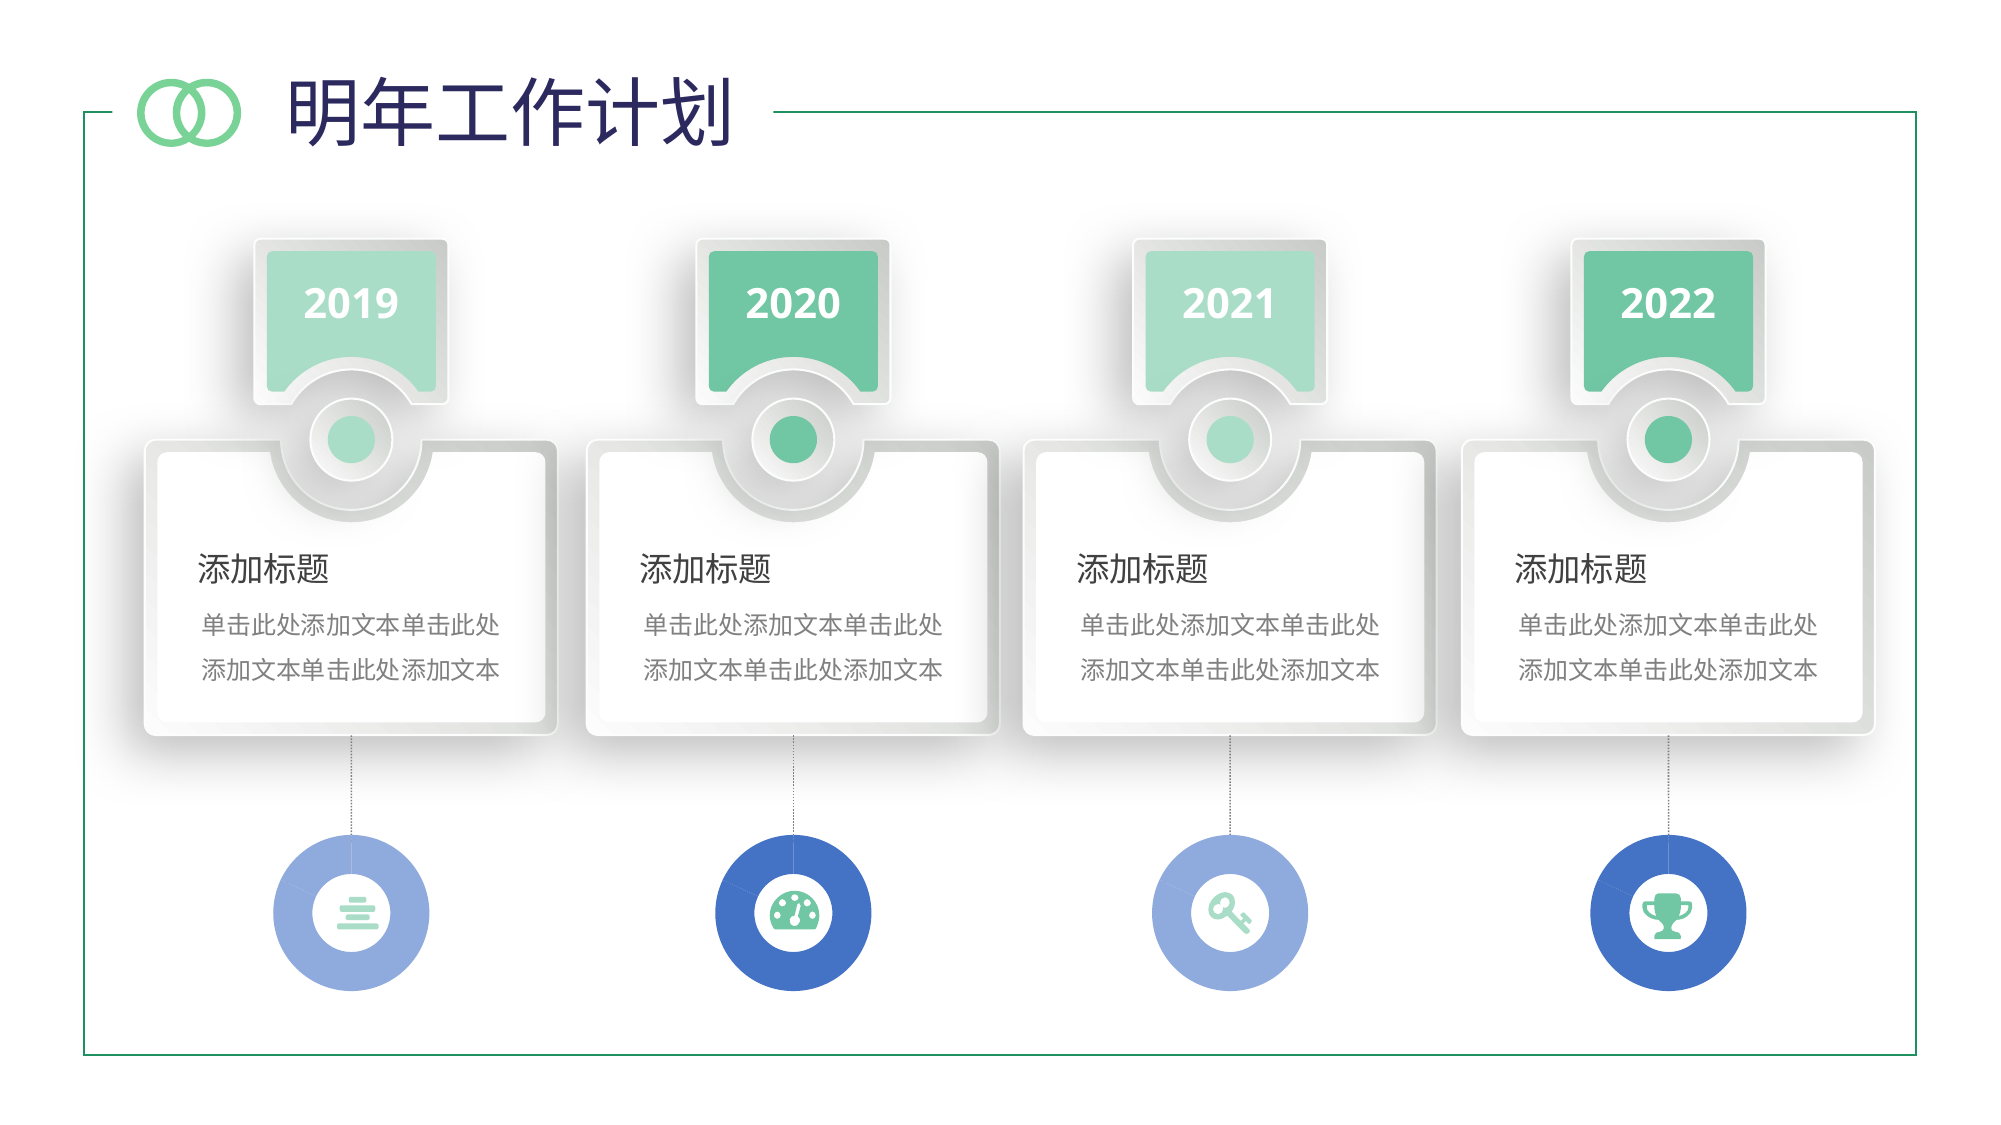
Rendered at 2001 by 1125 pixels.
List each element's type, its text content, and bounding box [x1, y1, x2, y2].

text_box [1461, 238, 1875, 995]
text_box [586, 238, 1000, 995]
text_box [1023, 238, 1437, 995]
text_box 明年工作计划 [270, 58, 788, 164]
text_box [144, 238, 558, 995]
